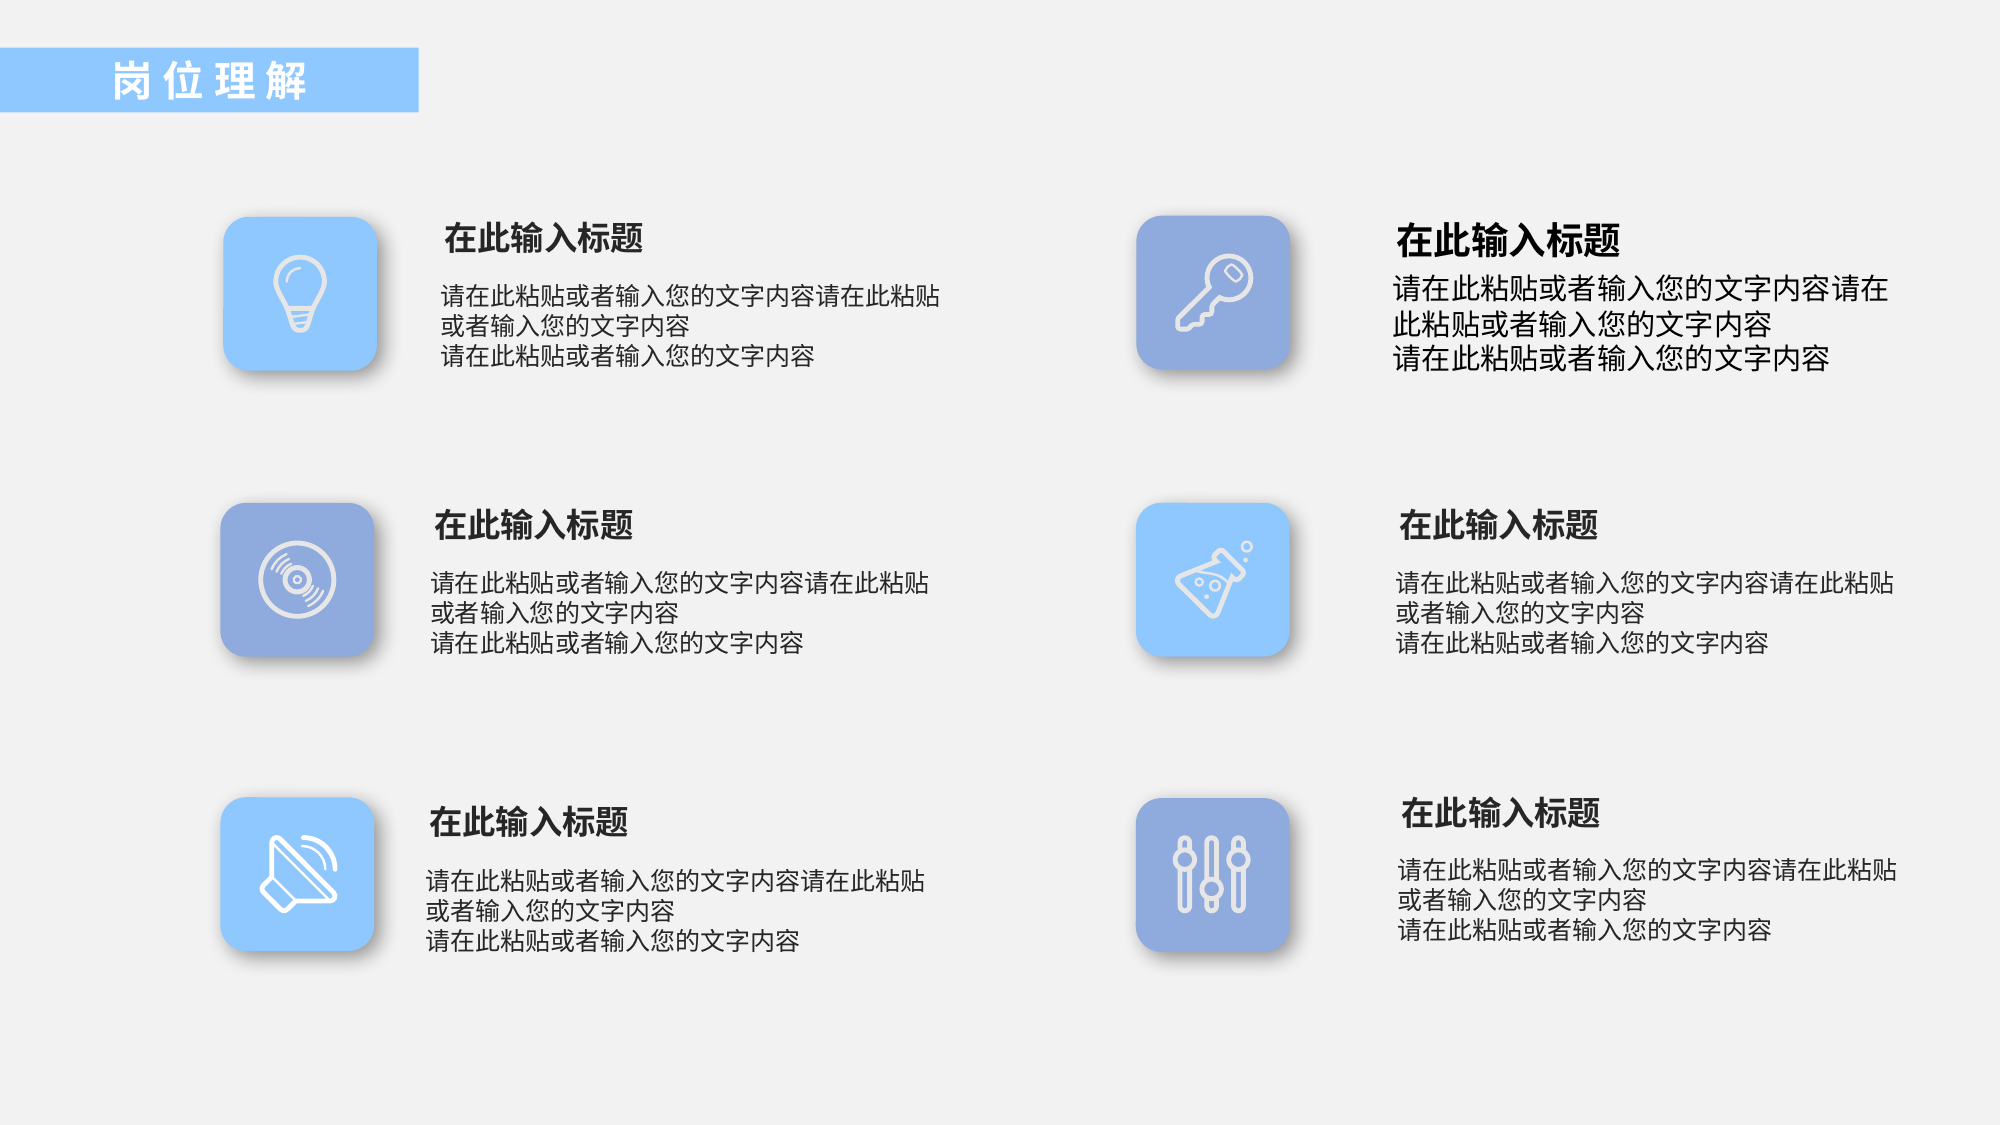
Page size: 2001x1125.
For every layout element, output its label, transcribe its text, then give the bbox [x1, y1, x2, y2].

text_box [1136, 215, 1291, 370]
text_box 在此输入标题 [1384, 496, 1614, 552]
text_box 在此输入标题 [419, 496, 649, 552]
text_box 在此输入标题 [1381, 210, 1637, 263]
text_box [1135, 798, 1290, 952]
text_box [1135, 502, 1290, 657]
text_box 岗 位 理 解 [0, 47, 419, 113]
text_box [220, 797, 375, 951]
text_box 请在此粘贴或者输入您的文字内容请在此粘贴或者输入您的文字内容 请在此粘贴或者输入您的文字内容 [410, 857, 953, 993]
text_box 在此输入标题 [1387, 784, 1617, 839]
text_box 在此输入标题 [429, 210, 660, 265]
text_box 在此输入标题 [414, 794, 644, 850]
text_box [220, 502, 375, 657]
text_box 请在此粘贴或者输入您的文字内容请在此粘贴或者输入您的文字内容 请在此粘贴或者输入您的文字内容 [1377, 263, 1920, 418]
text_box 请在此粘贴或者输入您的文字内容请在此粘贴或者输入您的文字内容 请在此粘贴或者输入您的文字内容 [1383, 847, 1925, 982]
text_box 请在此粘贴或者输入您的文字内容请在此粘贴或者输入您的文字内容 请在此粘贴或者输入您的文字内容 [1380, 560, 1923, 695]
text_box 请在此粘贴或者输入您的文字内容请在此粘贴或者输入您的文字内容 请在此粘贴或者输入您的文字内容 [425, 273, 968, 408]
text_box 请在此粘贴或者输入您的文字内容请在此粘贴或者输入您的文字内容 请在此粘贴或者输入您的文字内容 [415, 560, 958, 695]
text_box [223, 216, 377, 371]
